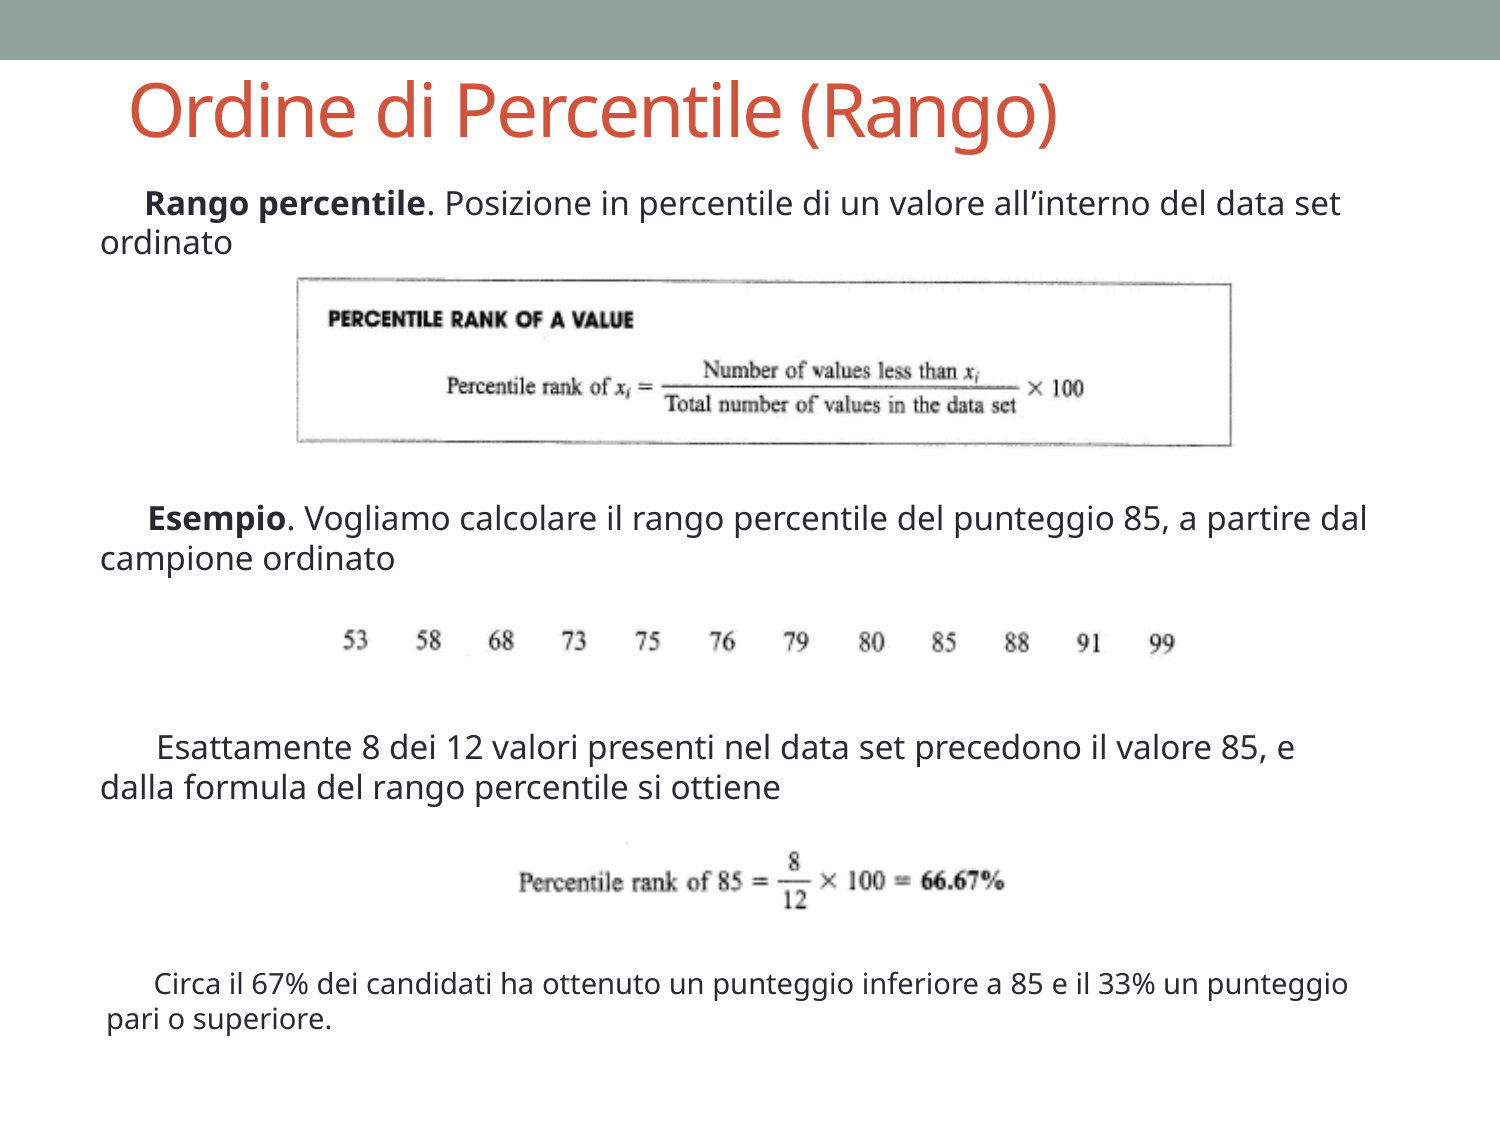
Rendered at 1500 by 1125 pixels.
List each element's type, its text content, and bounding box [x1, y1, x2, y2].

text_box Rango percentile. Posizione in percentile di un valore all’interno del data set ordinato [85, 174, 1417, 269]
picture [293, 273, 1238, 451]
picture [323, 609, 1209, 686]
text_box Esempio. Vogliamo calcolare il rango percentile del punteggio 85, a partire dal campione ordinato [85, 489, 1417, 585]
text_box Esattamente 8 dei 12 valori presenti nel data set precedono il valore 85, e dalla formula del rango percentile si ottiene [85, 718, 1374, 814]
title Ordine di Percentile (Rango) [112, 36, 1388, 174]
text_box Circa il 67% dei candidati ha ottenuto un punteggio inferiore a 85 e il 33% un punteggio pari o superiore. [91, 958, 1398, 1043]
picture [510, 838, 1022, 938]
